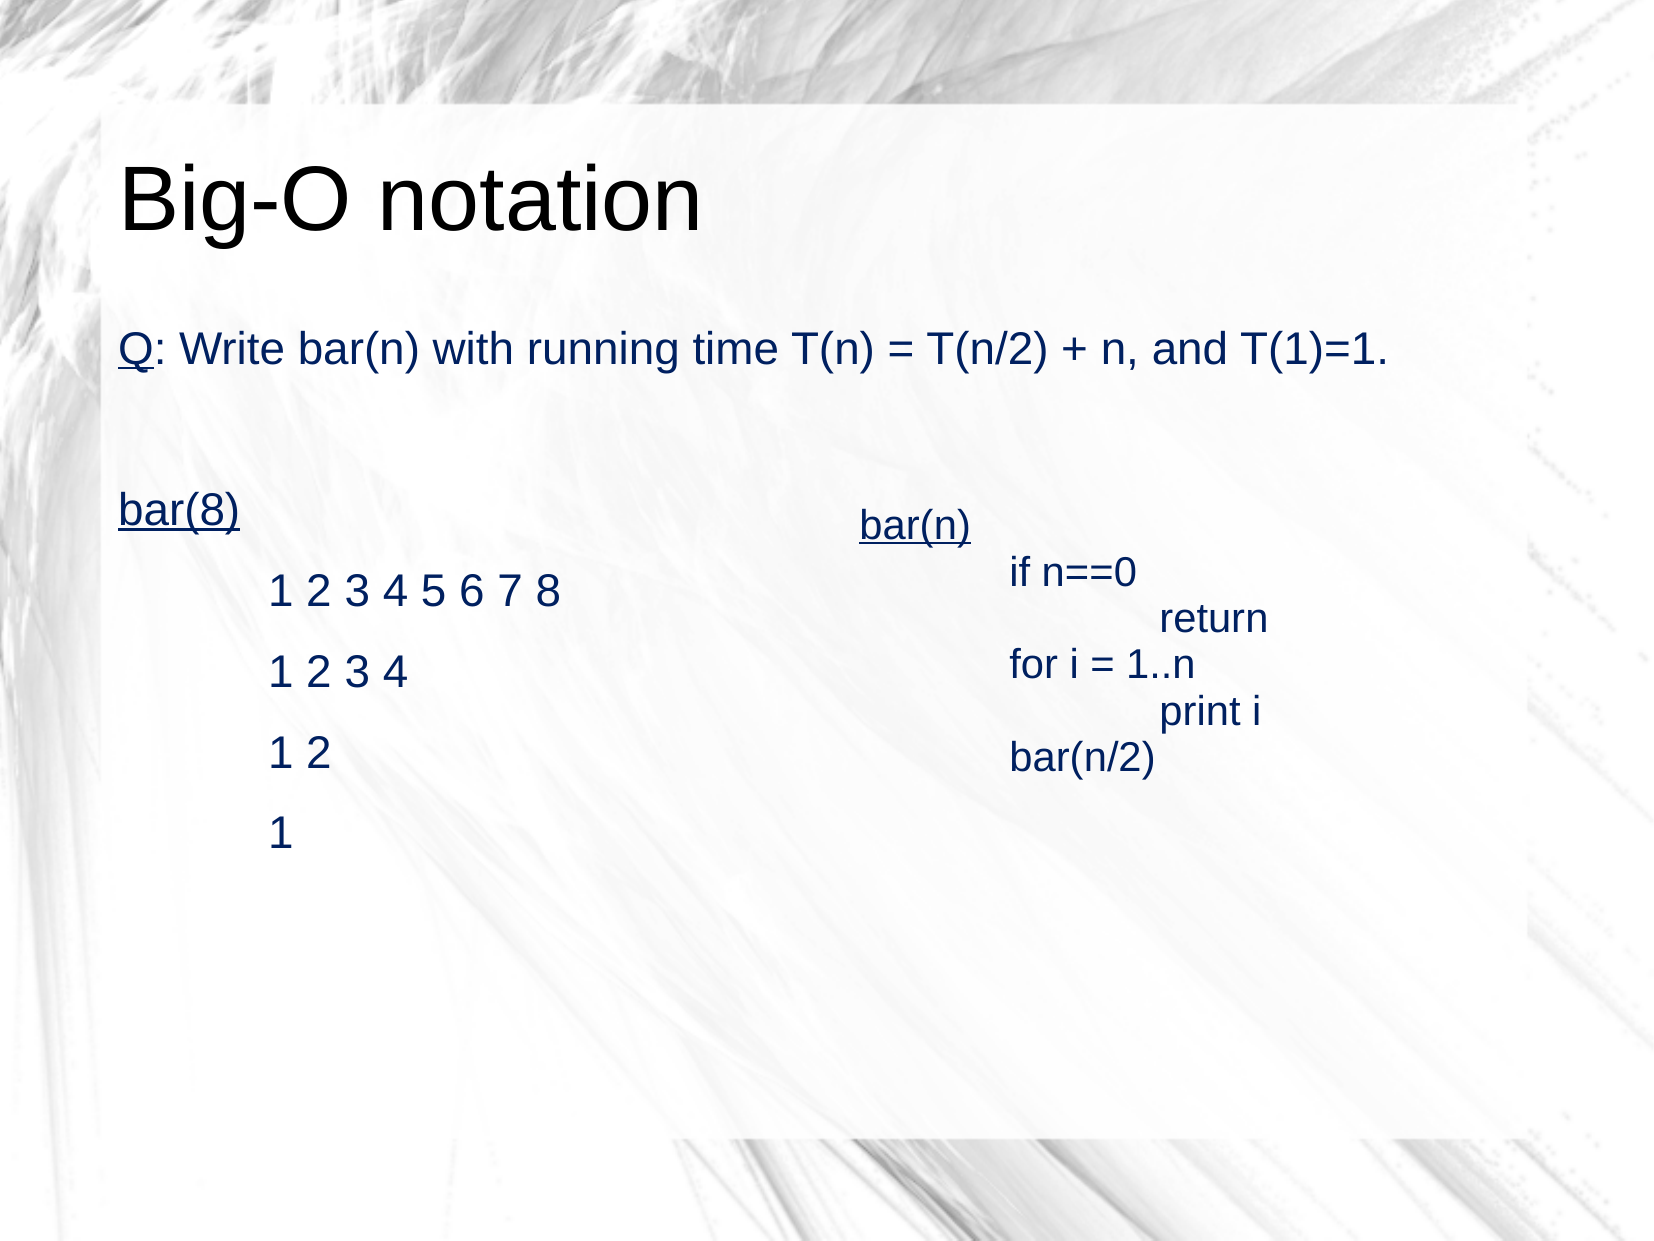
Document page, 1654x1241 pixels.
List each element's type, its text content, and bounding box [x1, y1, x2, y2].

picture [0, 0, 1654, 1241]
title Big-O notation [118, 93, 1506, 299]
text_box bar(n) if n==0 return for i = 1..n print i bar(n/2) [844, 495, 1315, 789]
list Q: Write bar(n) with running time T(n) = T(n/2) + n, and T(1)=1. bar(8) 1 2 3 4 5 6 7 8 1 2 3 4 1 2 1 [118, 319, 1571, 1109]
